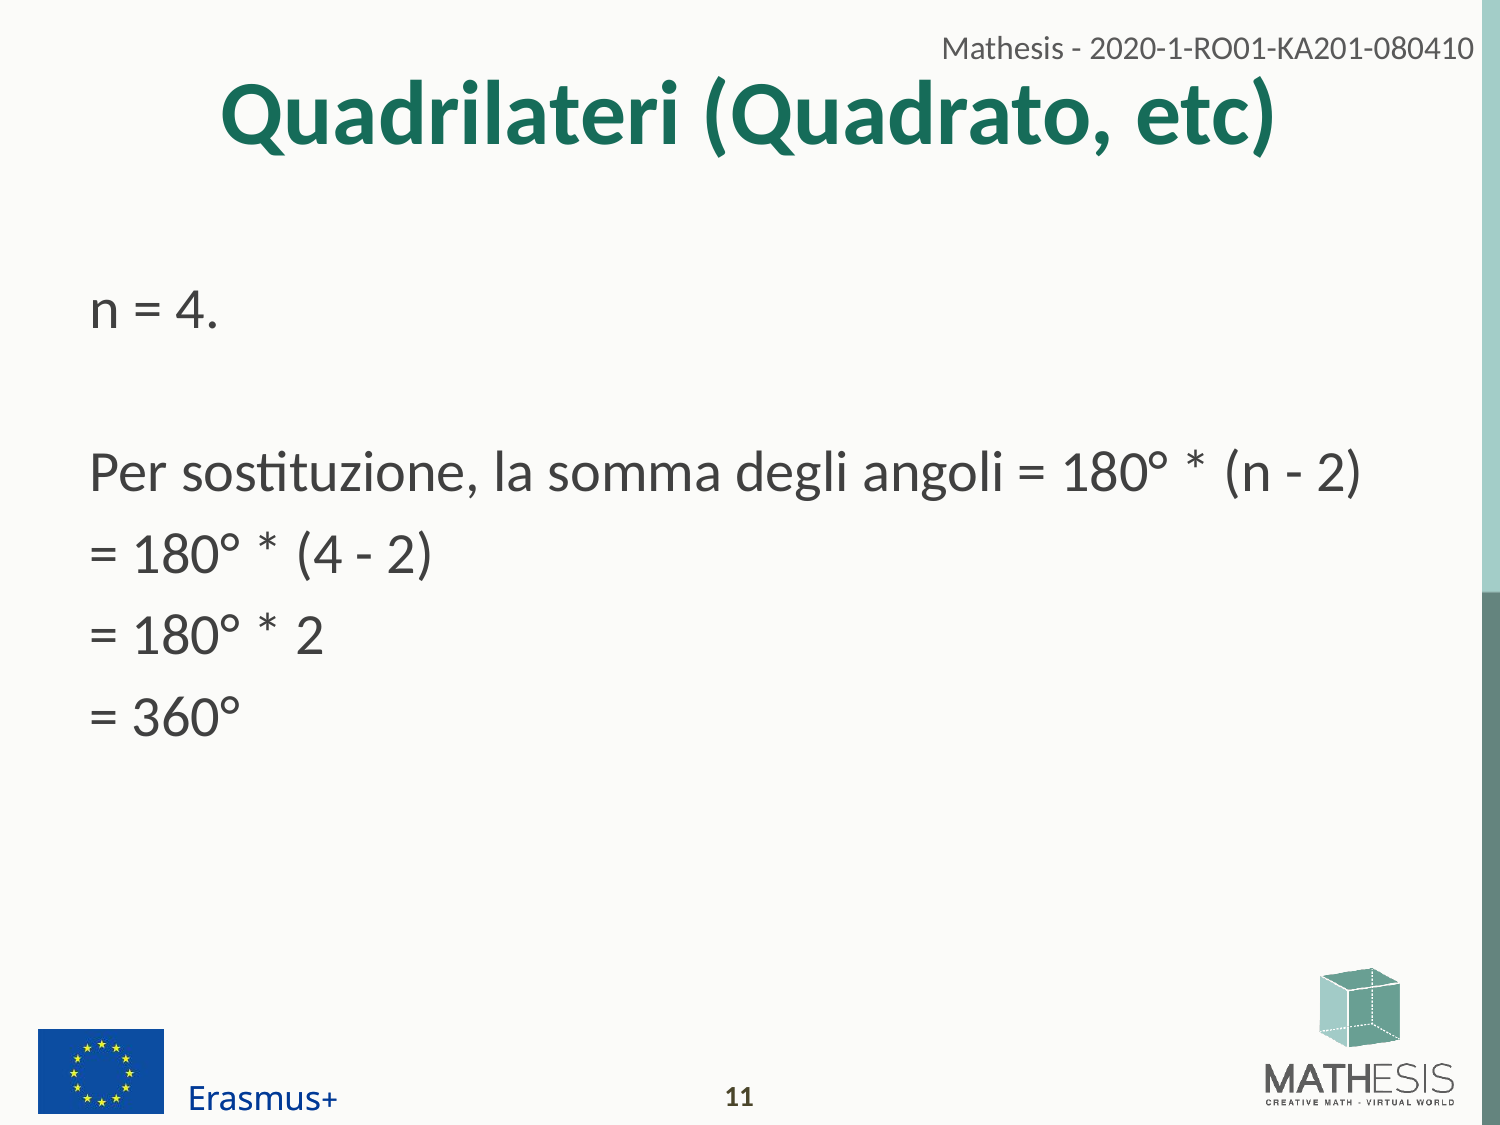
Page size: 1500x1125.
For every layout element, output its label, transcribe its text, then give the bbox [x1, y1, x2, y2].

list n = 4. Per sostituzione, la somma degli angoli = 180° * (n - 2) = 180° * (4 - 2) = 180° * 2 = 360° [75, 262, 1425, 1005]
picture [38, 1029, 164, 1114]
title Quadrilateri (Quadrato, etc) [75, 45, 1425, 233]
